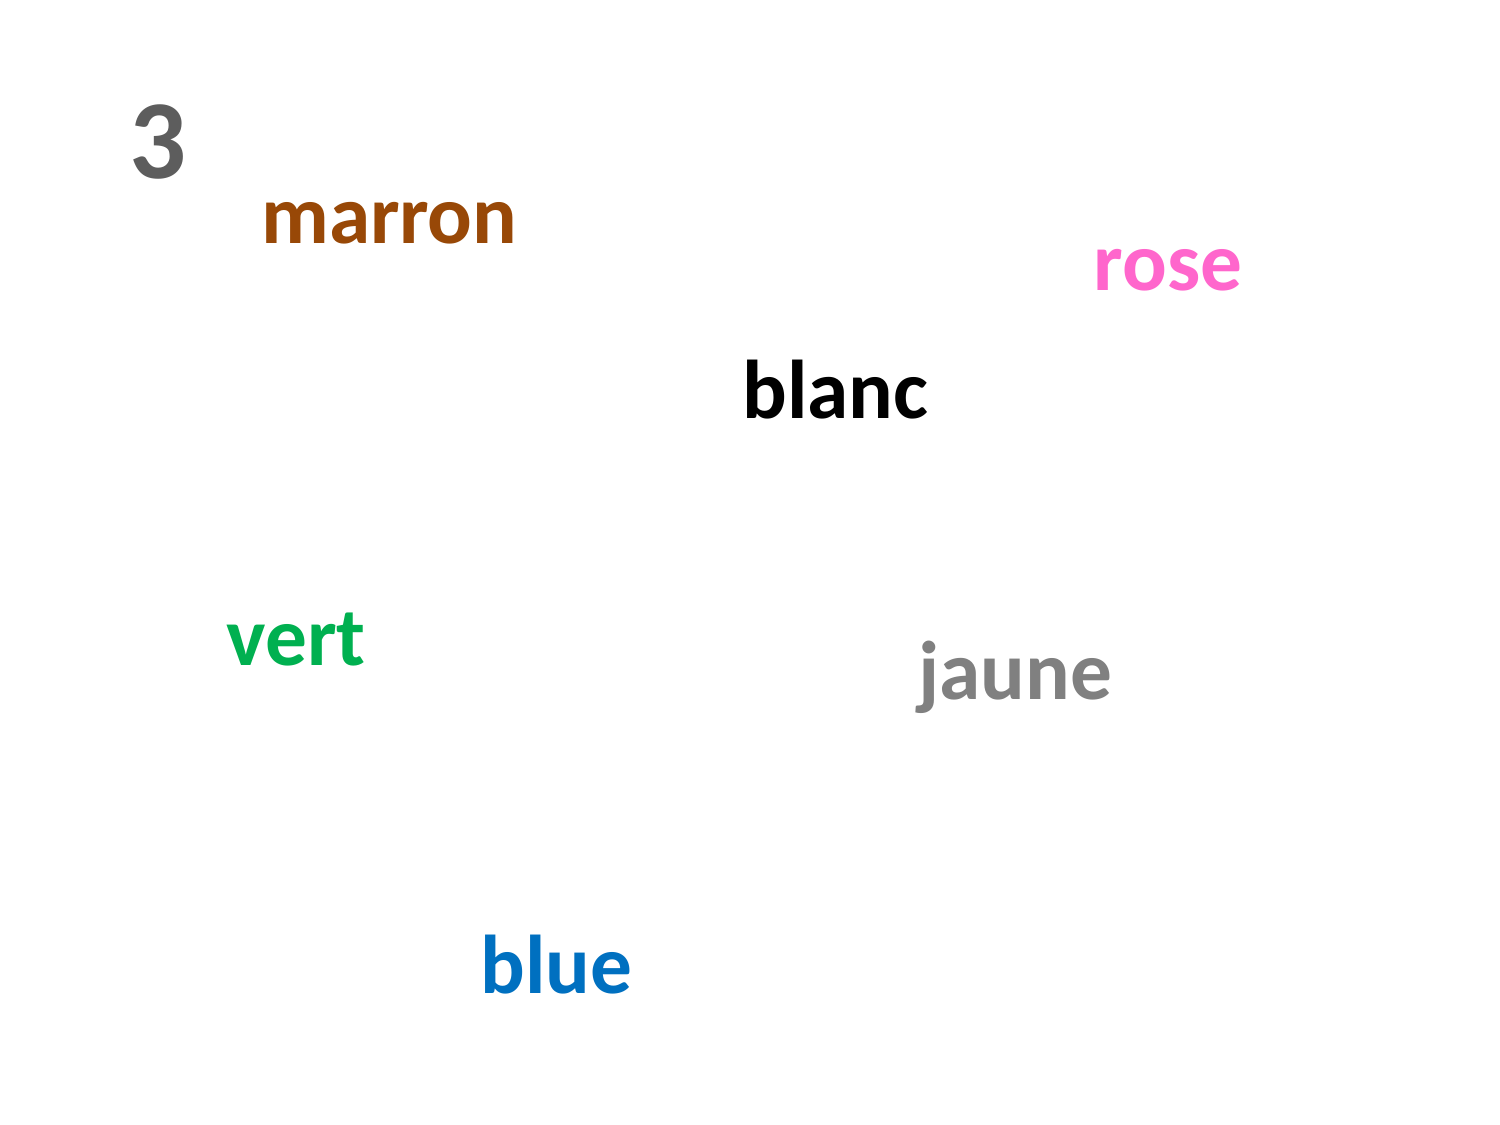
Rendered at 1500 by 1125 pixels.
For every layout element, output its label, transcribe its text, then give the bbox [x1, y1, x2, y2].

text_box jaune [903, 609, 1128, 725]
text_box marron [222, 152, 557, 268]
text_box rose [1079, 199, 1258, 314]
text_box blue [457, 902, 657, 1018]
text_box blanc [727, 328, 944, 443]
text_box 3 [46, 58, 270, 209]
text_box vert [212, 574, 381, 689]
